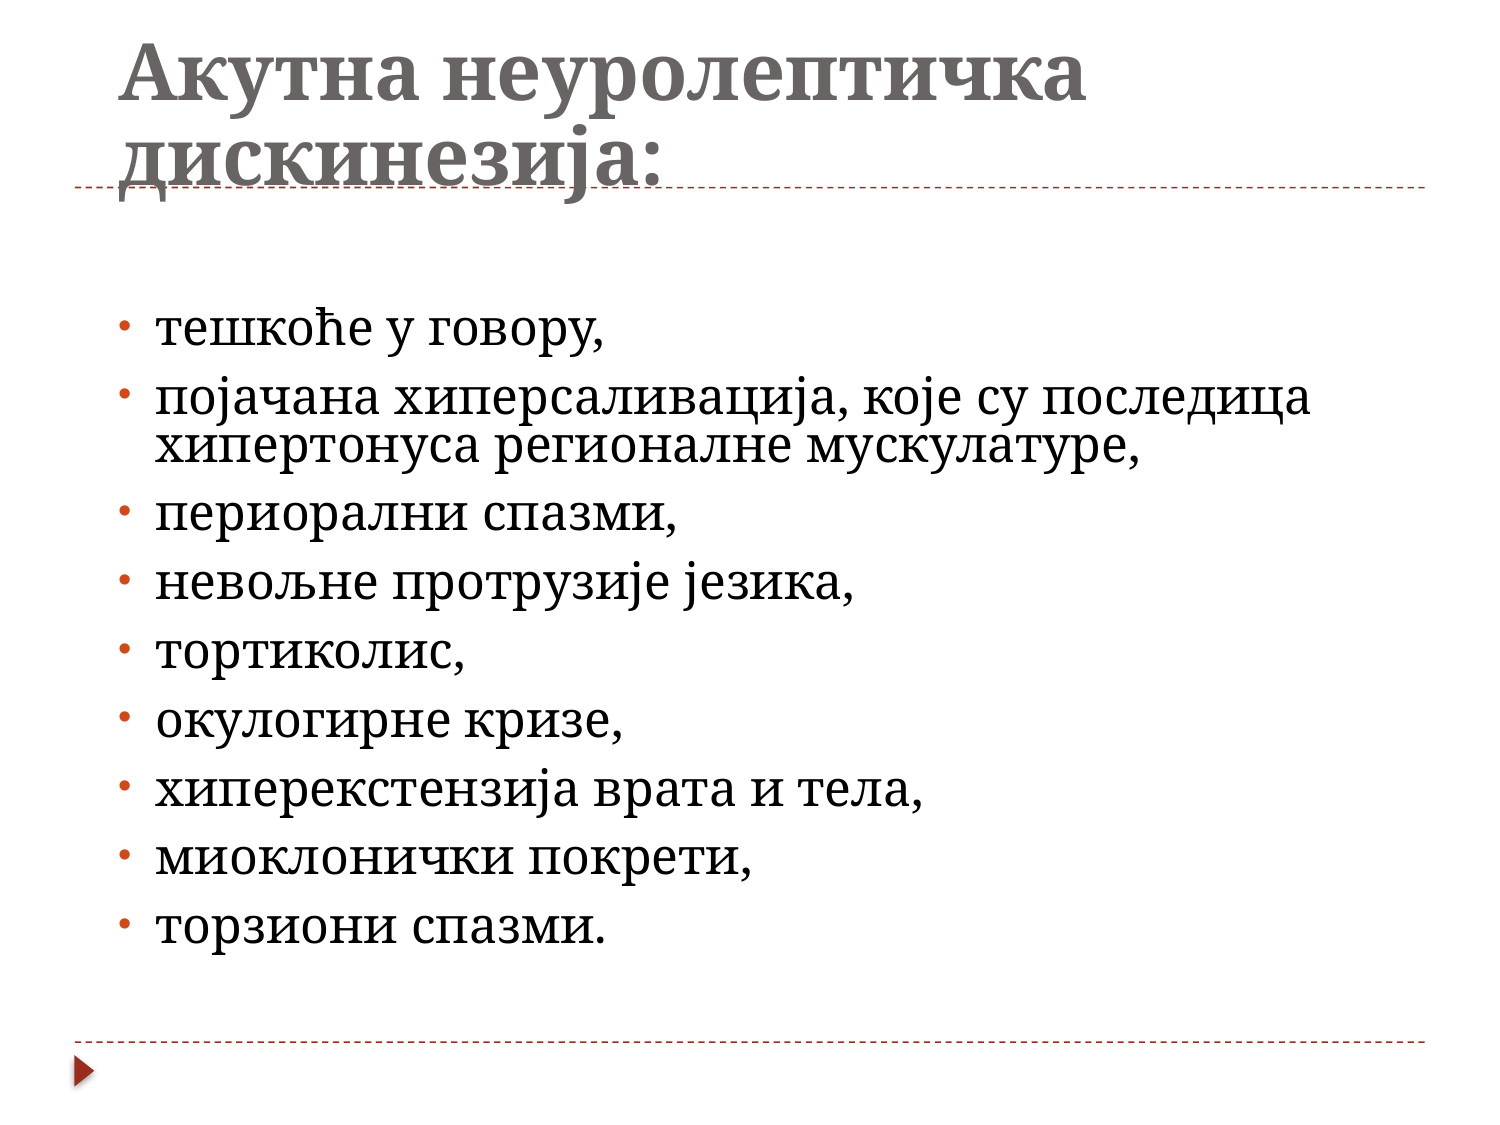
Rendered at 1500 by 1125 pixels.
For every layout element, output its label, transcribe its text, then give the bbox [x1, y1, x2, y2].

title Акутна неуролептичка дискинезија: [102, 59, 1398, 176]
list тешкоће у говору, појачана хиперсаливација, које су последица хипертонуса регионалне мускулатуре, периорални спазми, невољне протрузије језика, тортиколис, окулогирне кризе, хиперекстензија врата и тела, миоклонички покрети, торзиони спазми. [102, 299, 1398, 1014]
